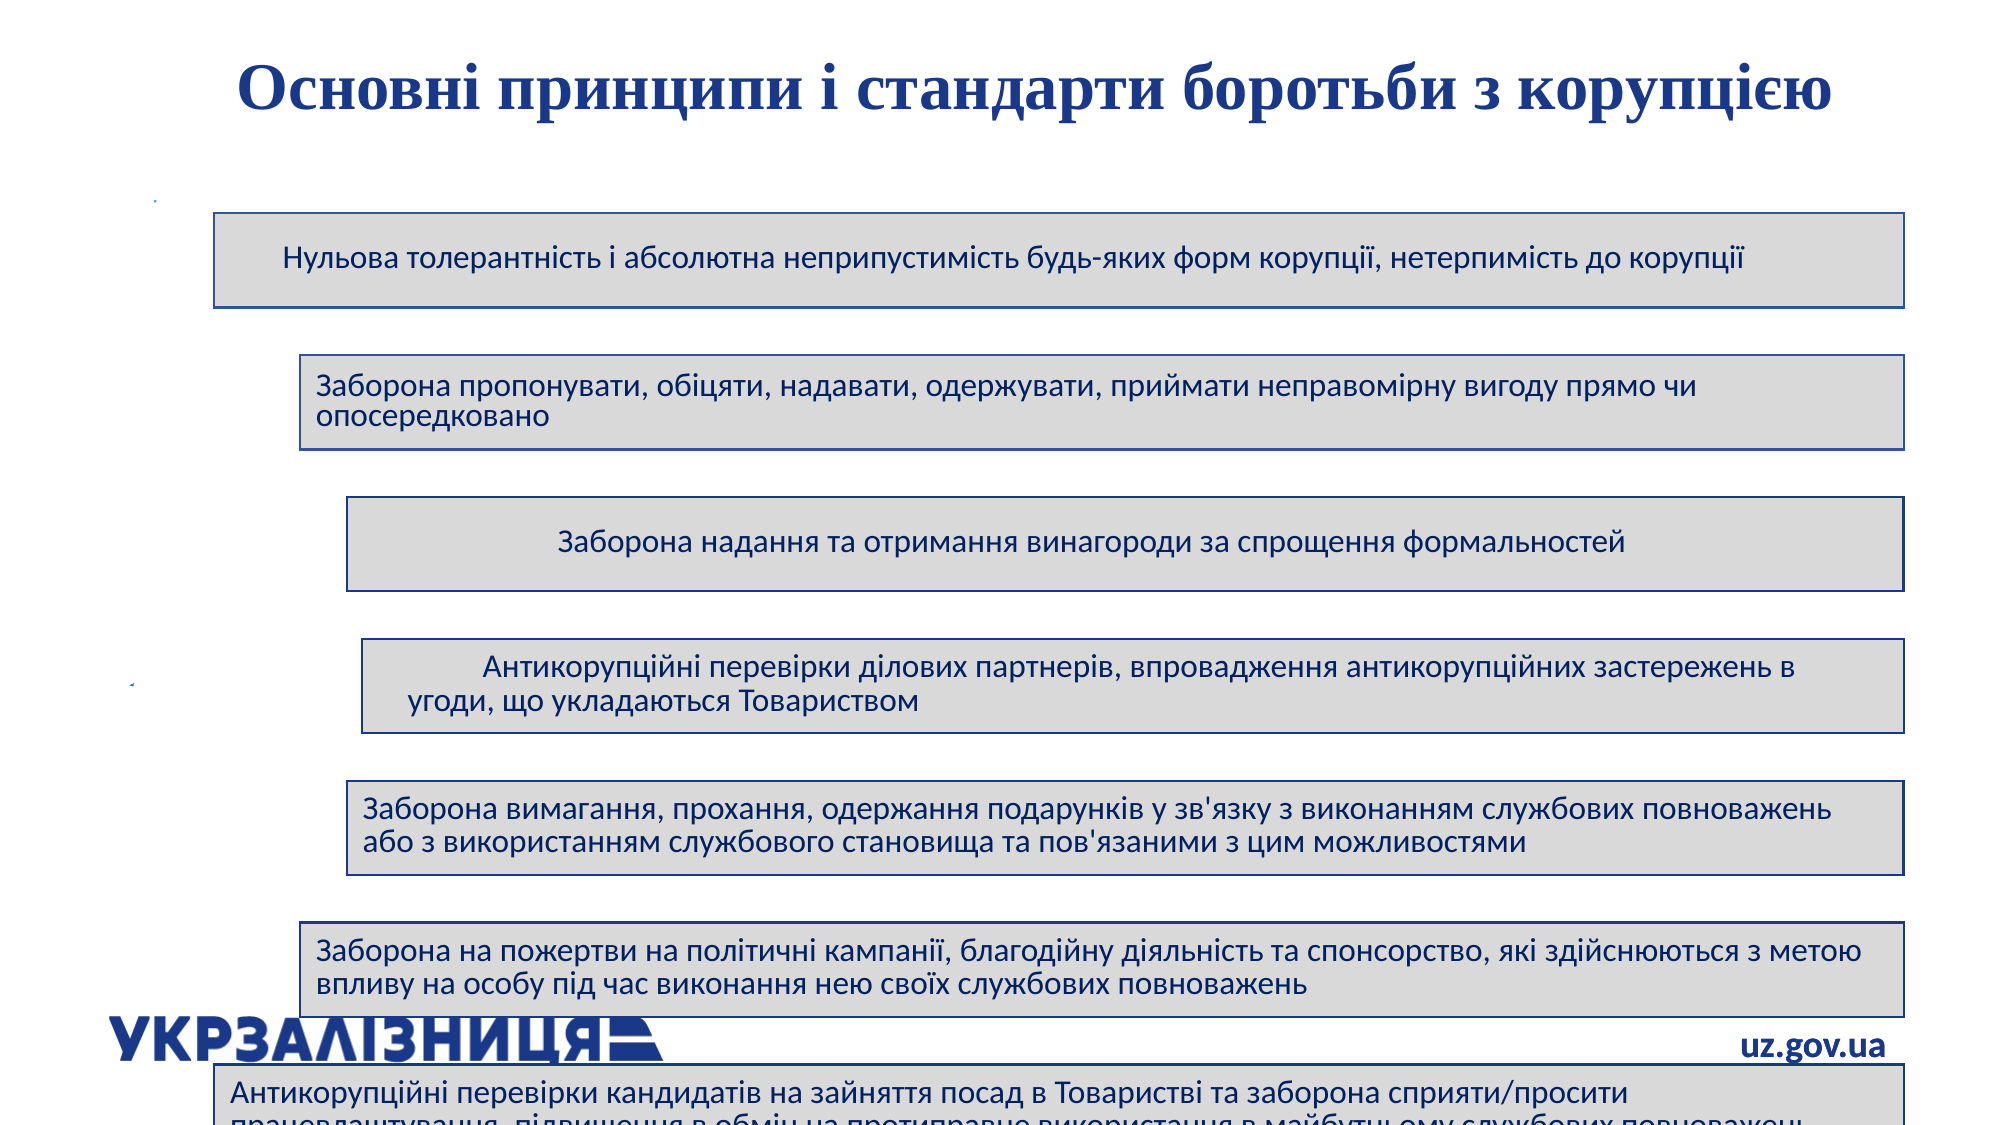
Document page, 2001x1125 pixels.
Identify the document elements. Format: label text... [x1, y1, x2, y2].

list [127, 124, 1904, 1125]
picture [108, 1015, 127, 1071]
title Основні принципи і стандарти боротьби з корупцією [108, 51, 1964, 125]
